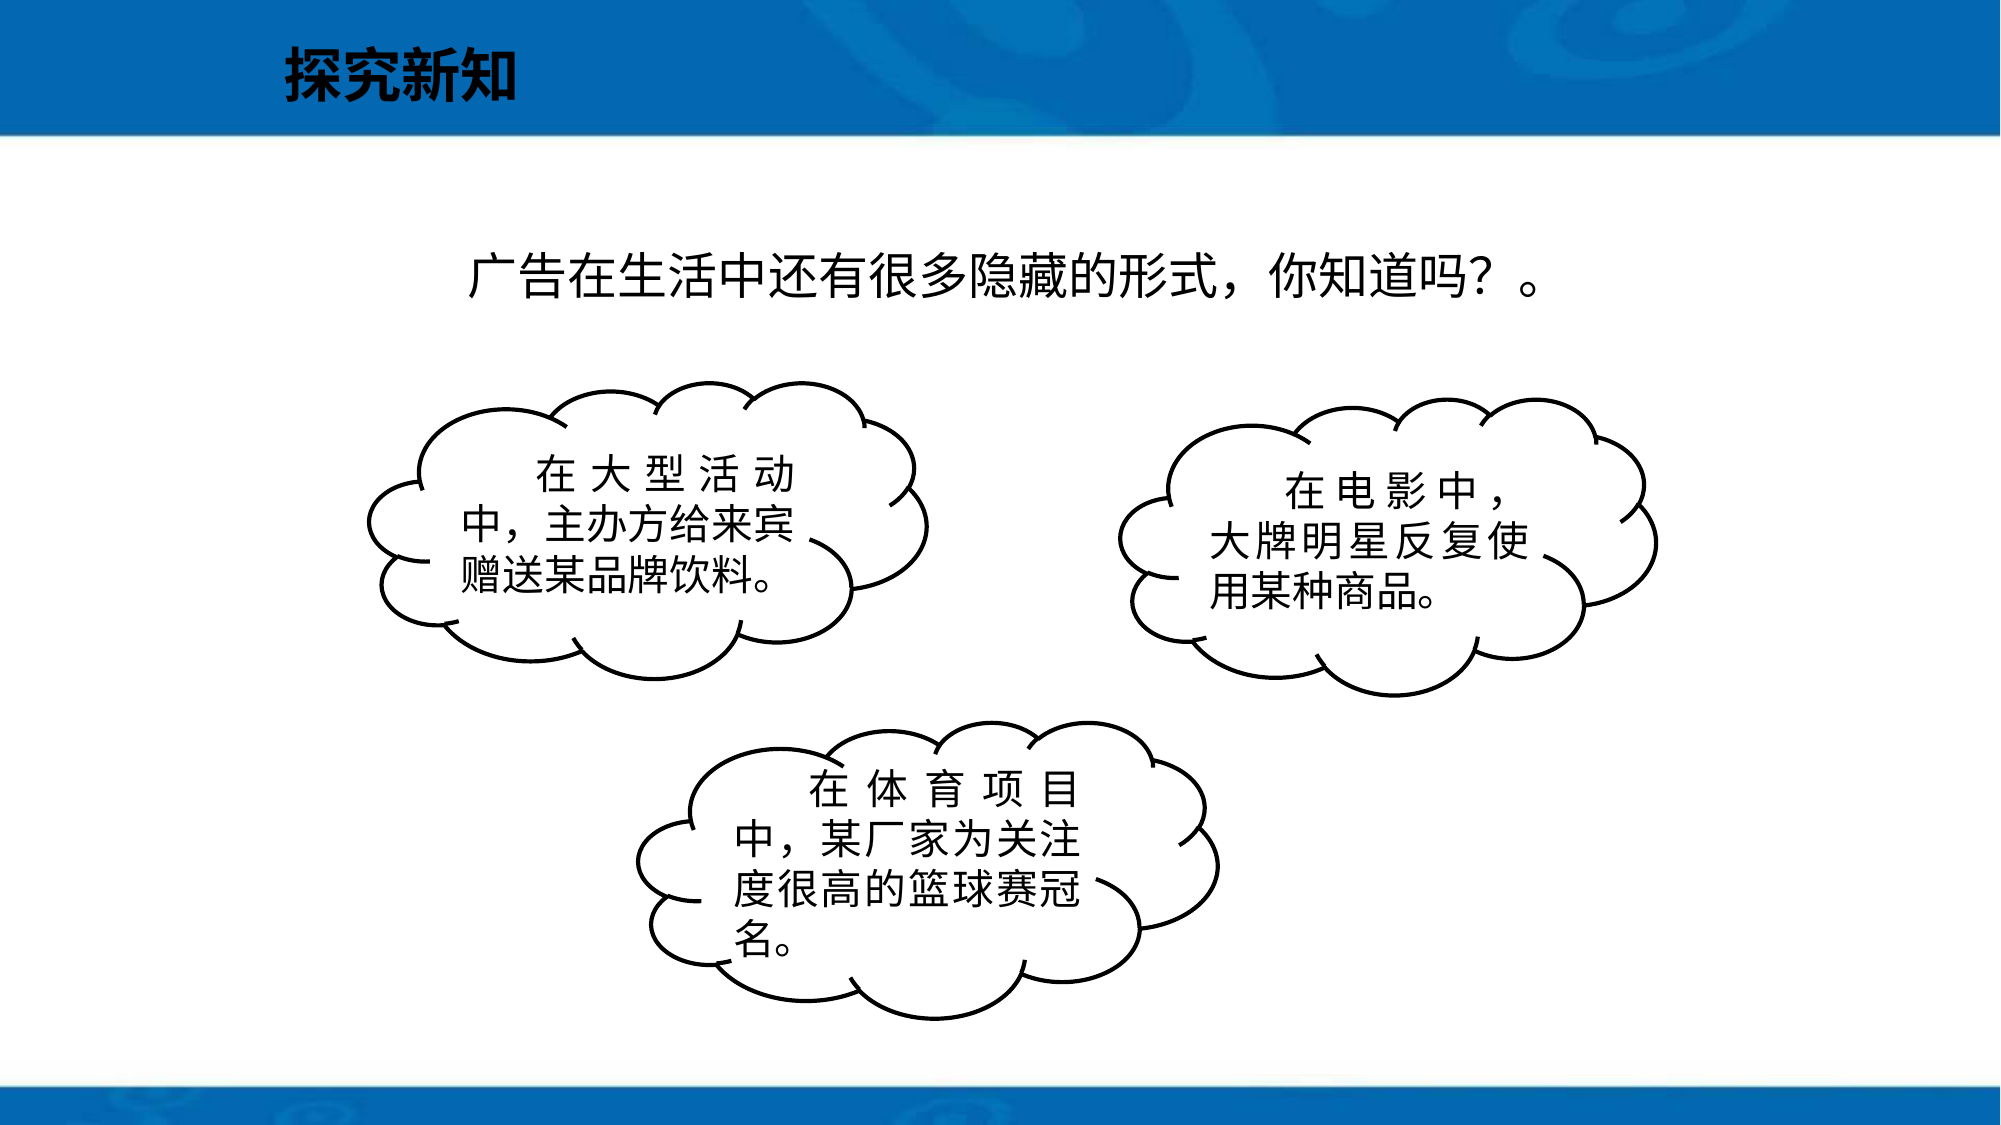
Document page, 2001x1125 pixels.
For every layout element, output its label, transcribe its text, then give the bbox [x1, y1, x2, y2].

text_box 在体育项目中，某厂家为关注度很高的篮球赛冠名。 [635, 720, 1220, 1021]
text_box 在大型活动中，主办方给来宾赠送某品牌饮料。 [366, 381, 929, 682]
title 探究新知 [268, 38, 1733, 119]
text_box 在电影中，大牌明星反复使用某种商品。 [1118, 397, 1659, 698]
picture [0, 0, 2001, 1125]
text_box 广告在生活中还有很多隐藏的形式，你知道吗？。 [350, 206, 1700, 294]
